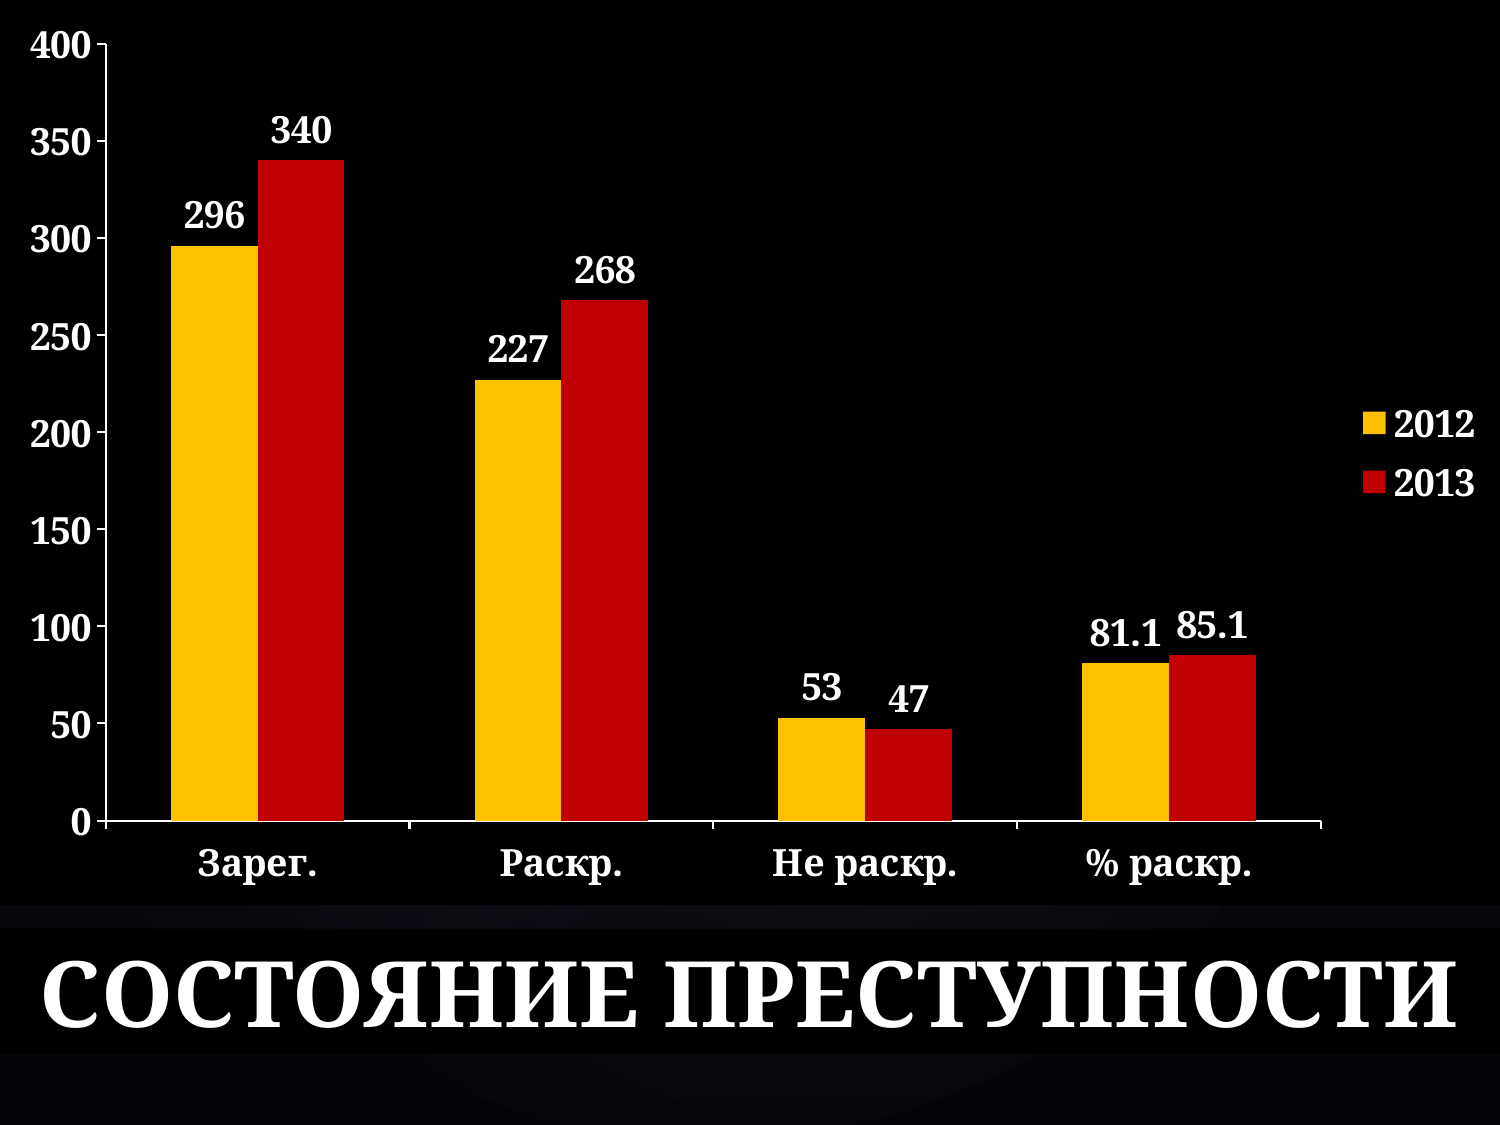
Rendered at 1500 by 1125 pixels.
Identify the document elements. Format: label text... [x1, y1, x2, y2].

chart [0, 0, 1500, 906]
text_box СОСТОЯНИЕ ПРЕСТУПНОСТИ [0, 928, 1500, 1054]
